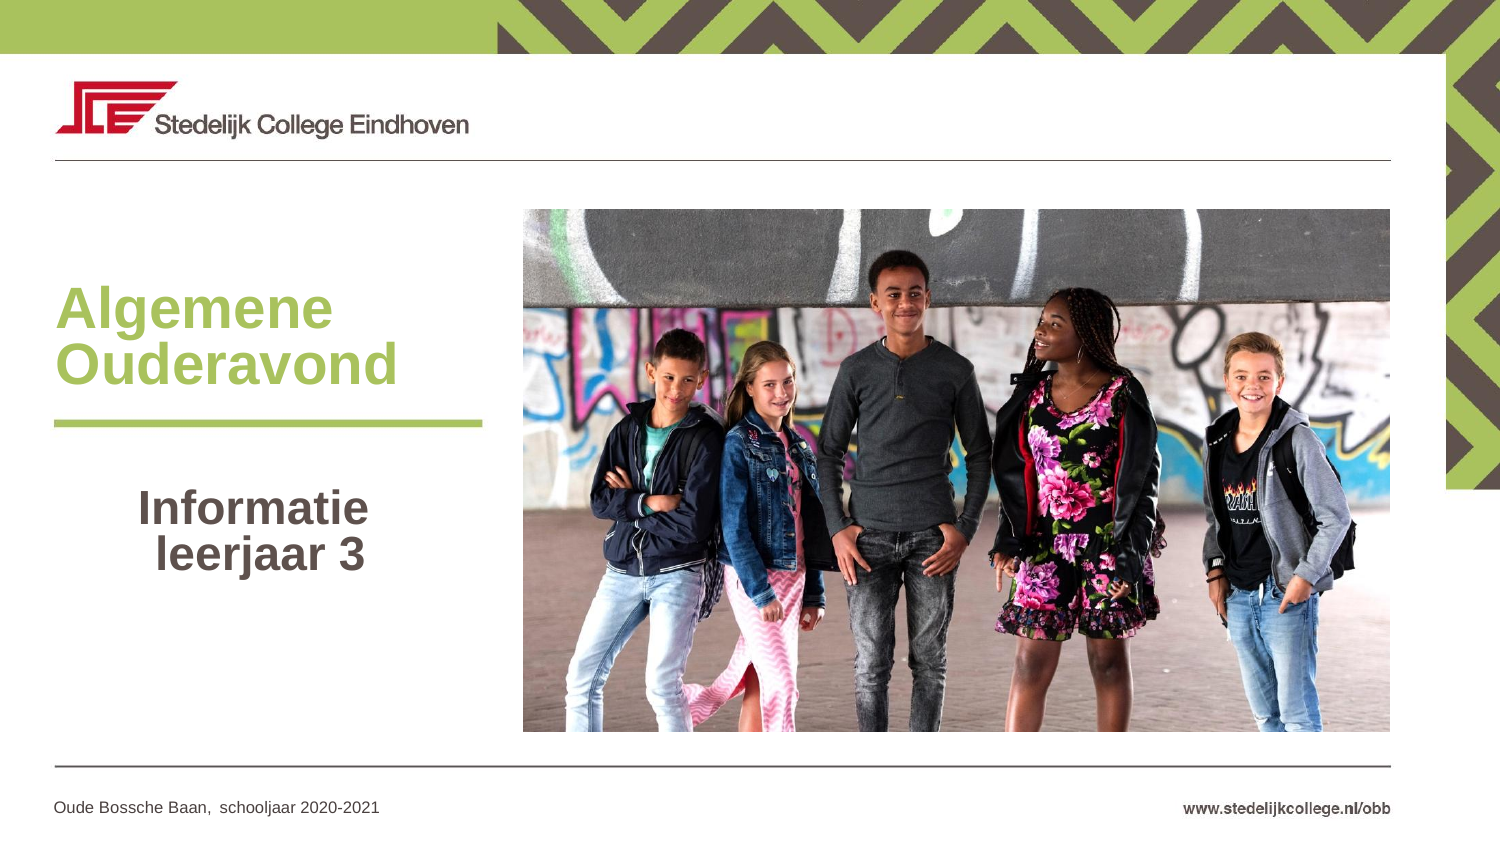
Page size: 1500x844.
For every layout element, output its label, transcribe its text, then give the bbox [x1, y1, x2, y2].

picture [0, 0, 1500, 844]
title Algemene Ouderavond [55, 284, 879, 410]
list schooljaar 2020-2021 [204, 789, 566, 825]
subtitle Informatie leerjaar 3 [34, 480, 503, 696]
